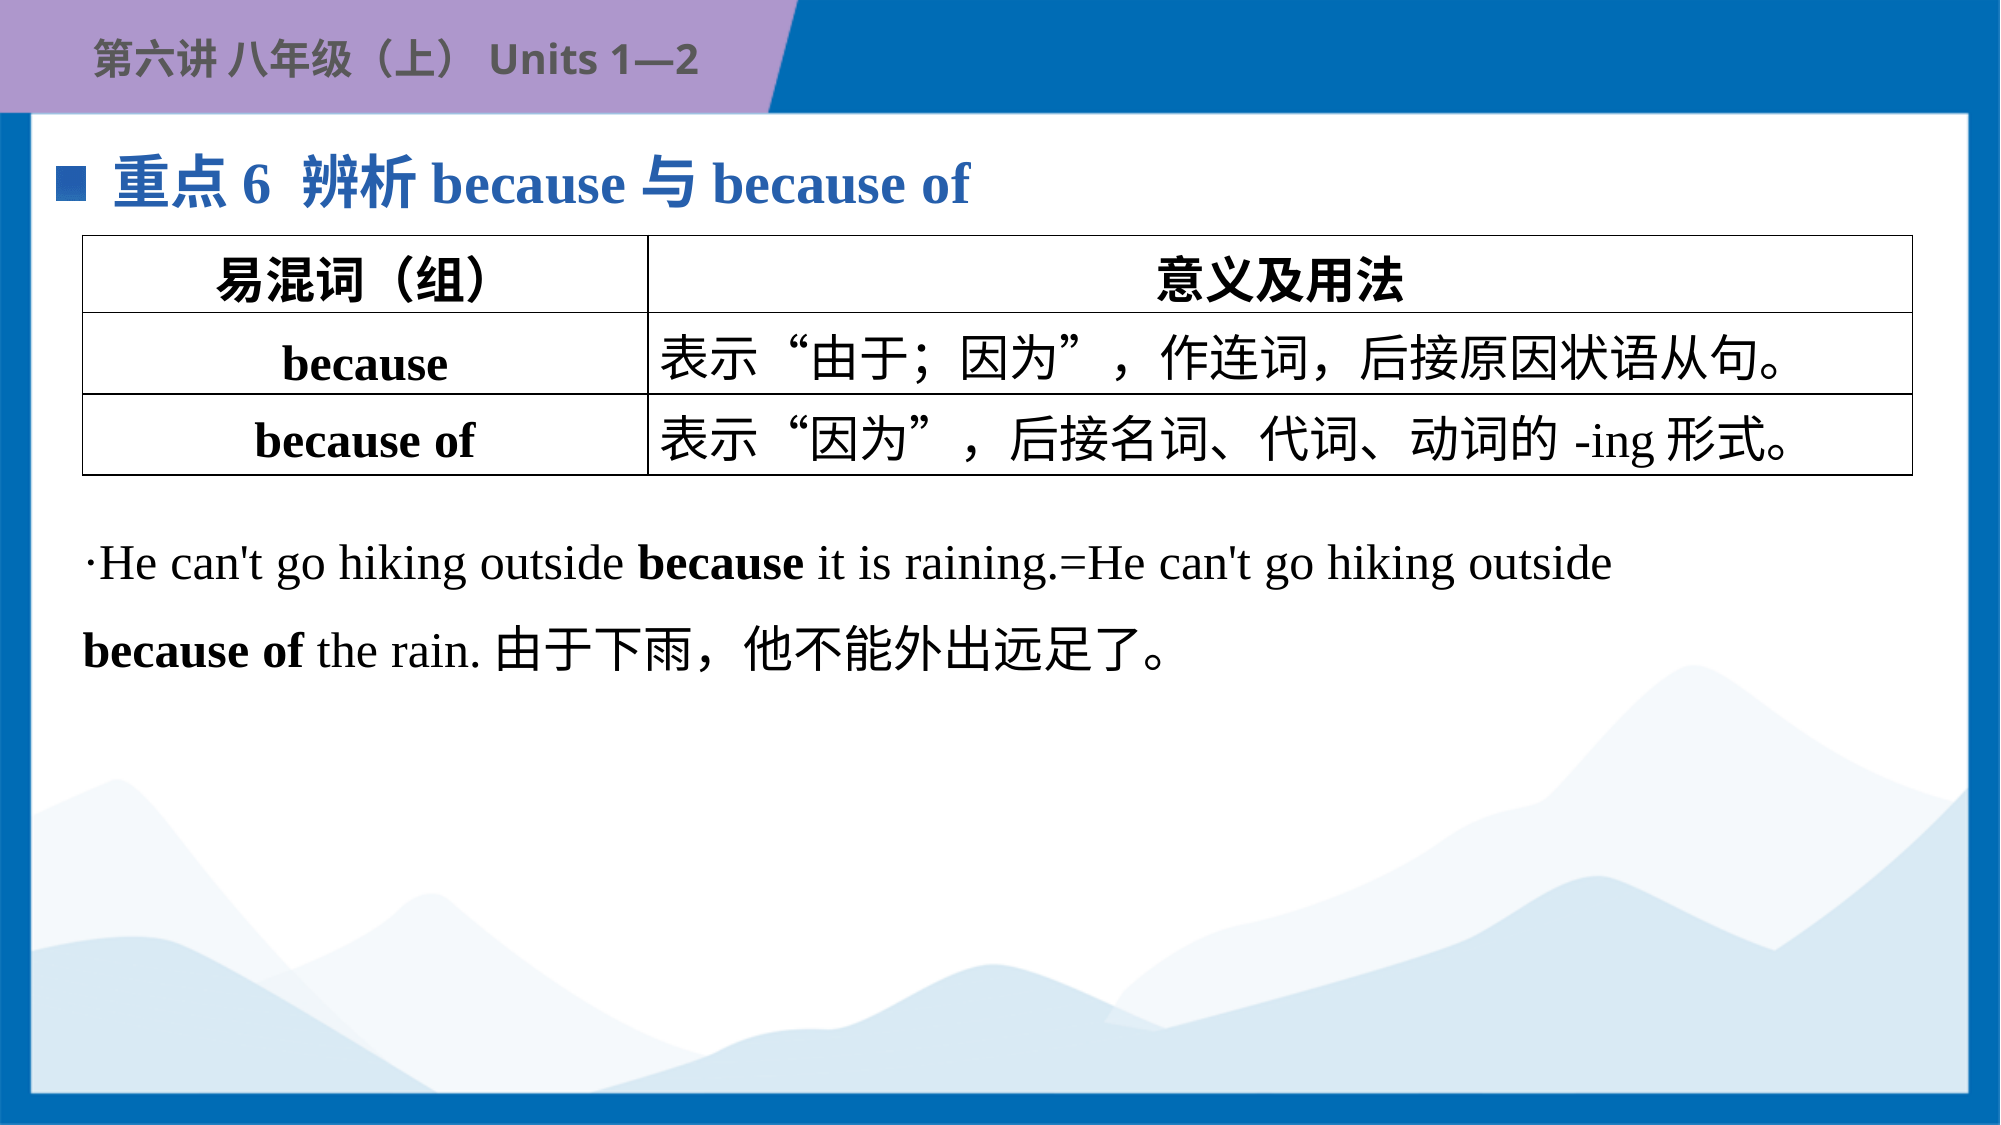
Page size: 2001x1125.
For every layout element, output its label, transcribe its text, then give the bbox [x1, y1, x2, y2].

table_cell because of [83, 395, 647, 474]
table_cell 表示“因为”，后接名词、代词、动词的-ing形式。 [649, 395, 1912, 474]
table_cell 表示“由于；因为”，作连词，后接原因状语从句。 [649, 313, 1912, 393]
table_header 意义及用法 [649, 236, 1912, 312]
table_cell because [83, 313, 647, 393]
text_box 重点6 辨析because与because of [112, 144, 1917, 215]
table_header 易混词（组） [83, 236, 647, 312]
text_box ·He can't go hiking outside because it is raining.=He can't go hiking outside because of the rain.由于下雨，他不能外出远足了。 [82, 497, 1917, 668]
picture [0, 0, 2000, 1125]
